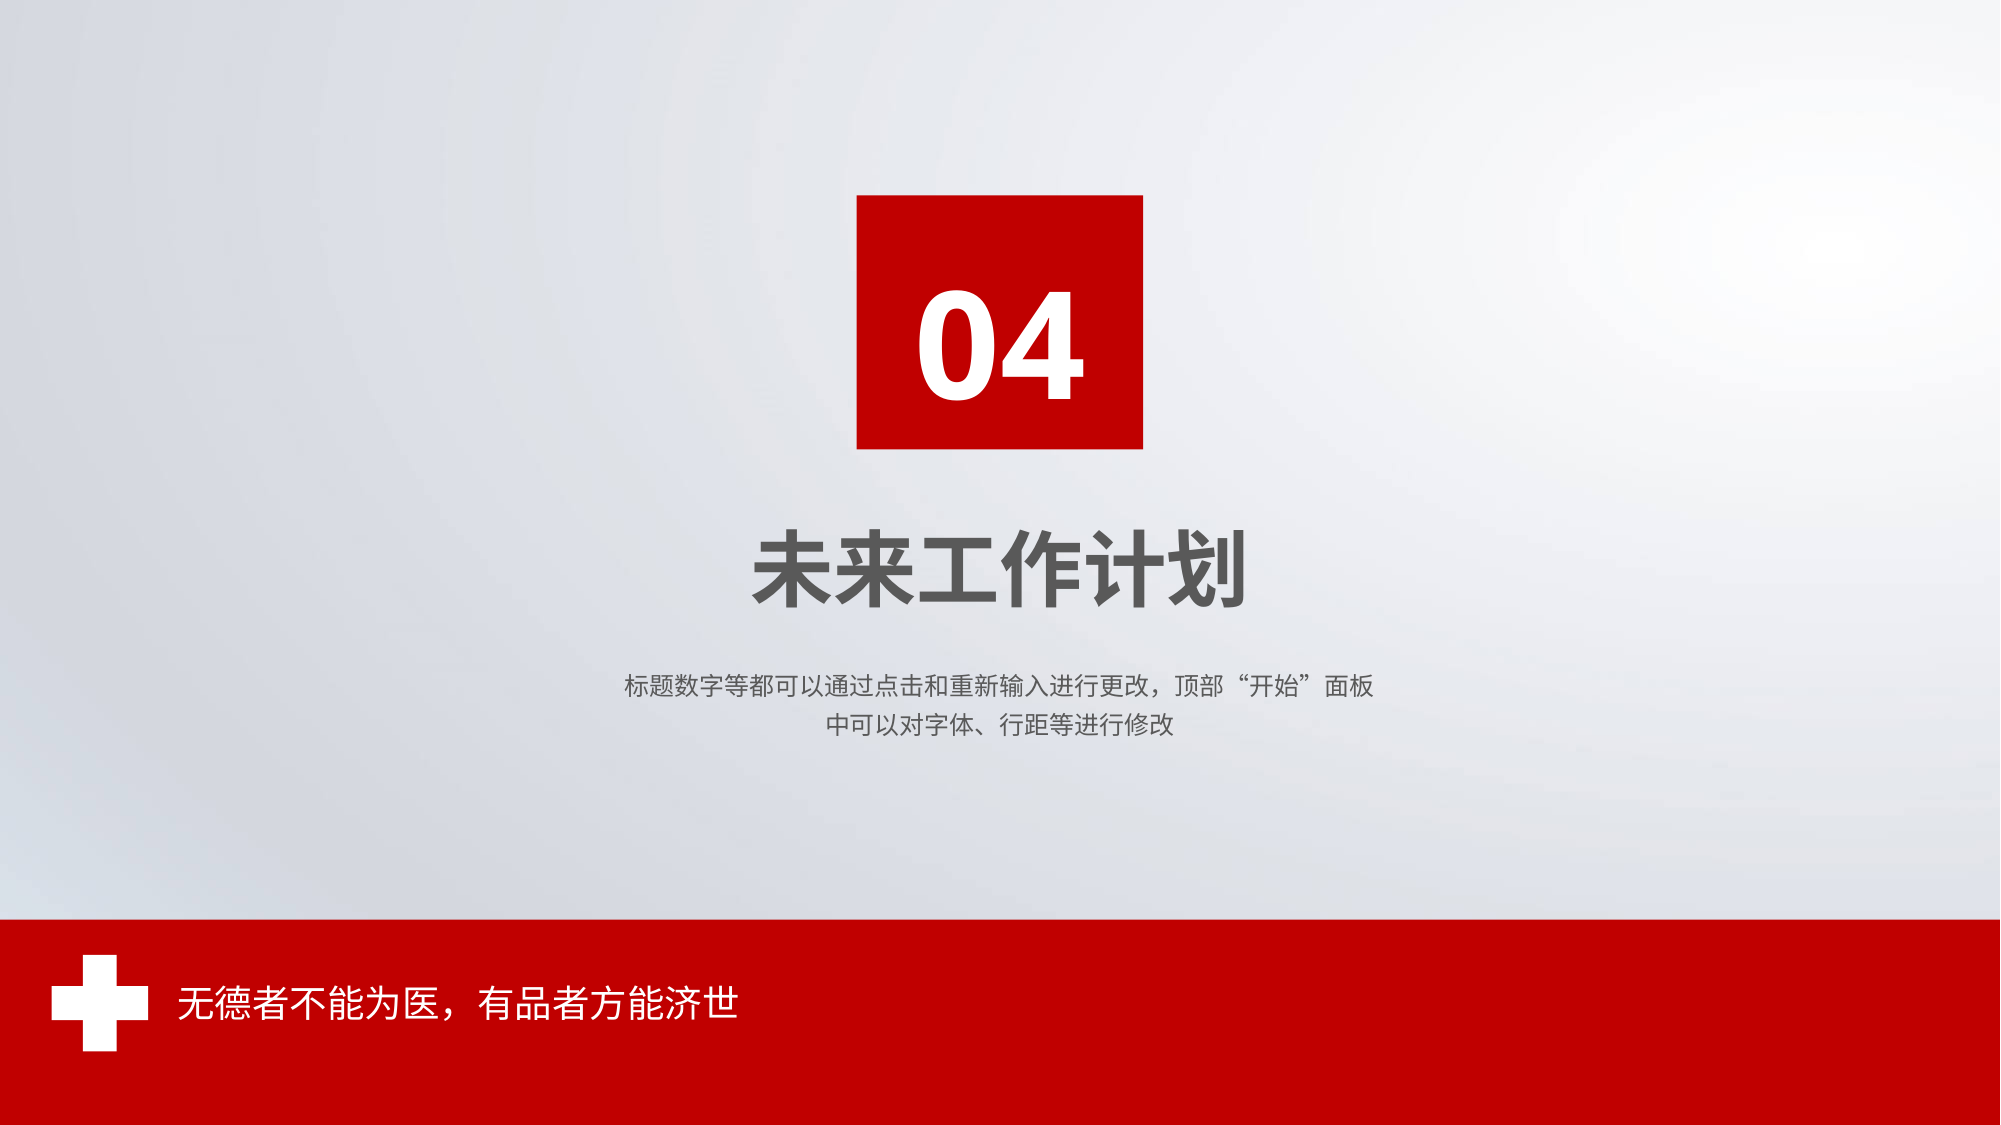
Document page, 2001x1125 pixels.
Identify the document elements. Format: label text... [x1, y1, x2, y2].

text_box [51, 954, 149, 1052]
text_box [794, 187, 1206, 450]
picture [0, 0, 2000, 919]
text_box 标题数字等都可以通过点击和重新输入进行更改，顶部“开始”面板中可以对字体、行距等进行修改 [601, 654, 1399, 747]
text_box 未来工作计划 [700, 509, 1300, 625]
text_box [0, 919, 2000, 1125]
text_box 无德者不能为医，有品者方能济世 [162, 972, 1045, 1033]
